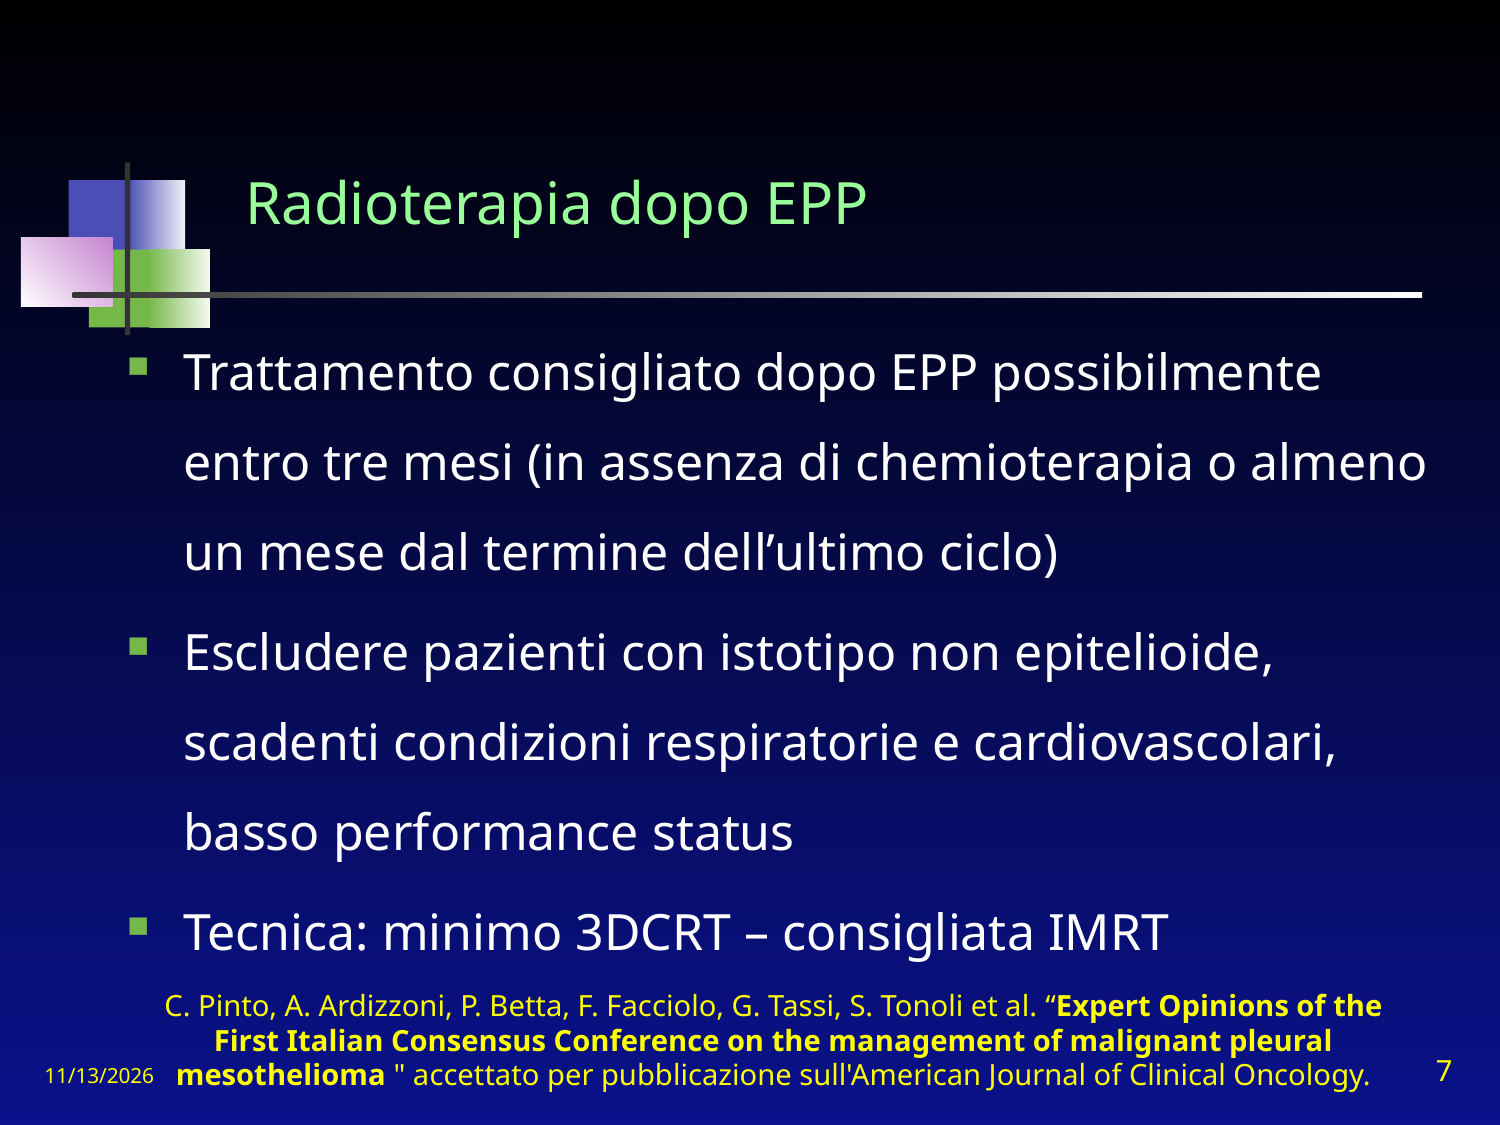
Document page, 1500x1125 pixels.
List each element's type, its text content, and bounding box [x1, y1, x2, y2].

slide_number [29, 1022, 147, 1099]
title Radioterapia dopo EPP [229, 34, 1468, 244]
list Trattamento consigliato dopo EPP possibilmente entro tre mesi (in assenza di chemioterapia o almeno un mese dal termine dell’ultimo ciclo) Escludere pazienti con istotipo non epitelioide, scadenti condizioni respiratorie e cardiovascolari, basso performance status Tecnica: minimo 3DCRT – consigliata IMRT [111, 302, 1463, 1023]
footer C. Pinto, A. Ardizzoni, P. Betta, F. Facciolo, G. Tassi, S. Tonoli et al. “Expert Opinions of the First Italian Consensus Conference on the management of malignant pleural mesothelioma " accettato per pubblicazione sull'American Journal of Clinical Oncology. [147, 963, 1400, 1100]
slide_number 7 [1400, 1023, 1468, 1100]
